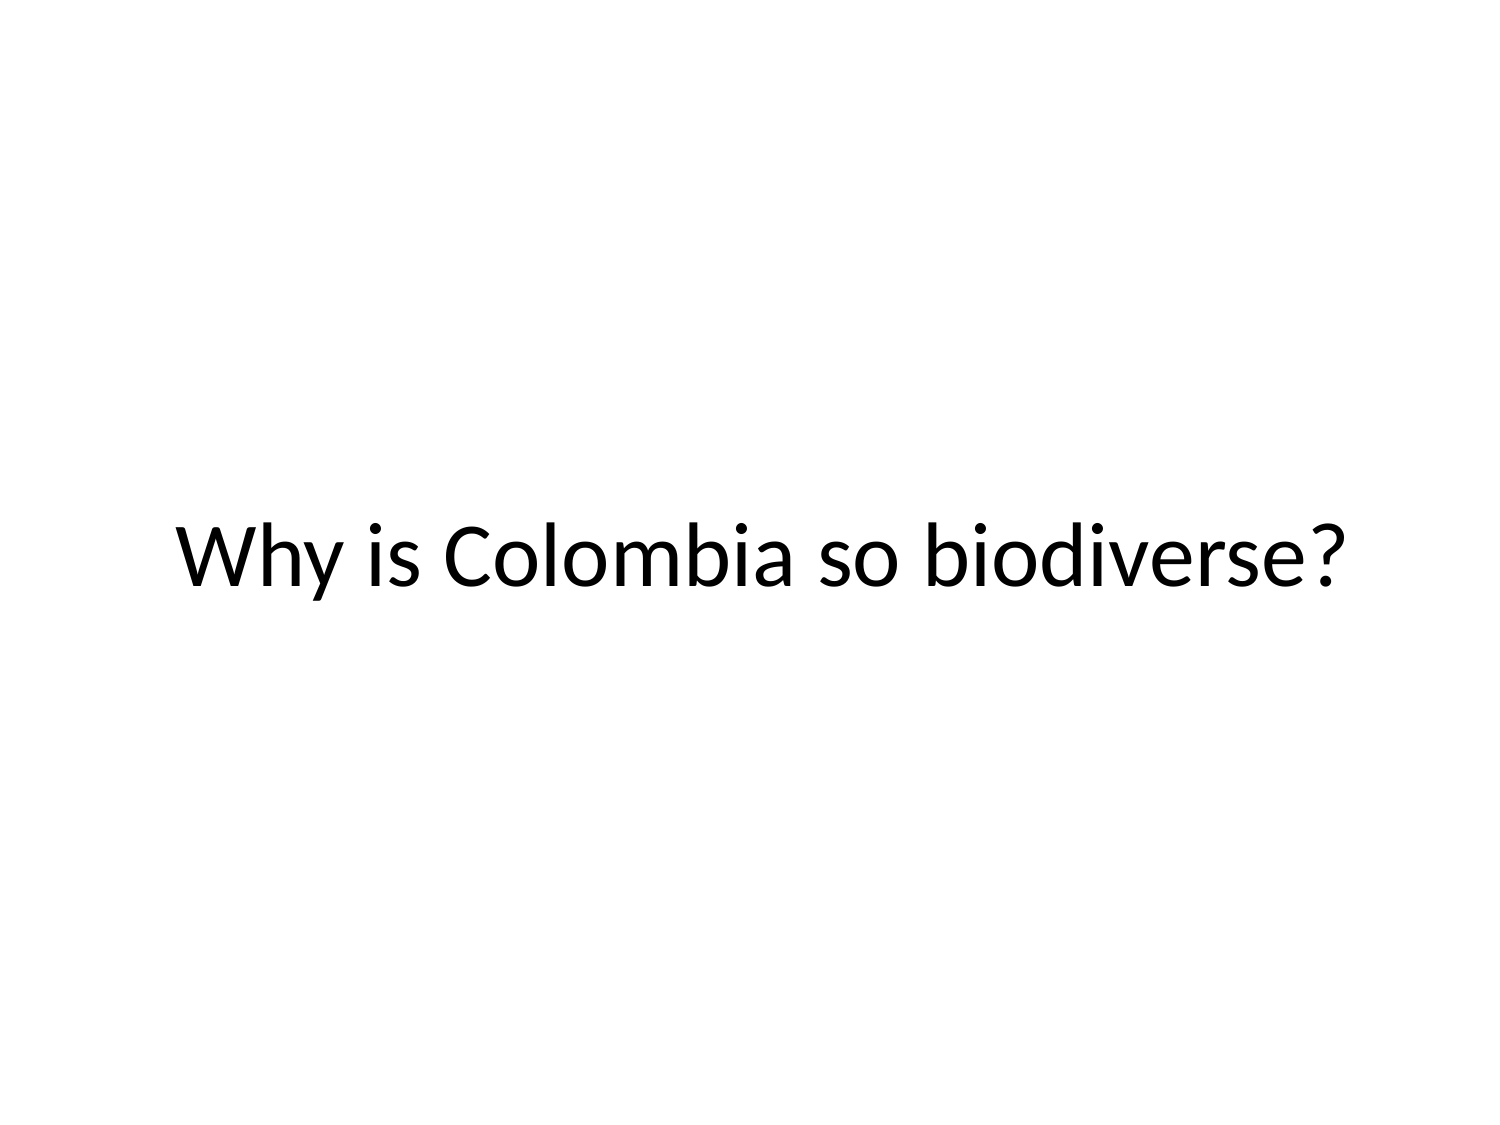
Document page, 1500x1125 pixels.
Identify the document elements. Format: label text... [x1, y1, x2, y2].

title Why is Colombia so biodiverse? [88, 456, 1439, 644]
